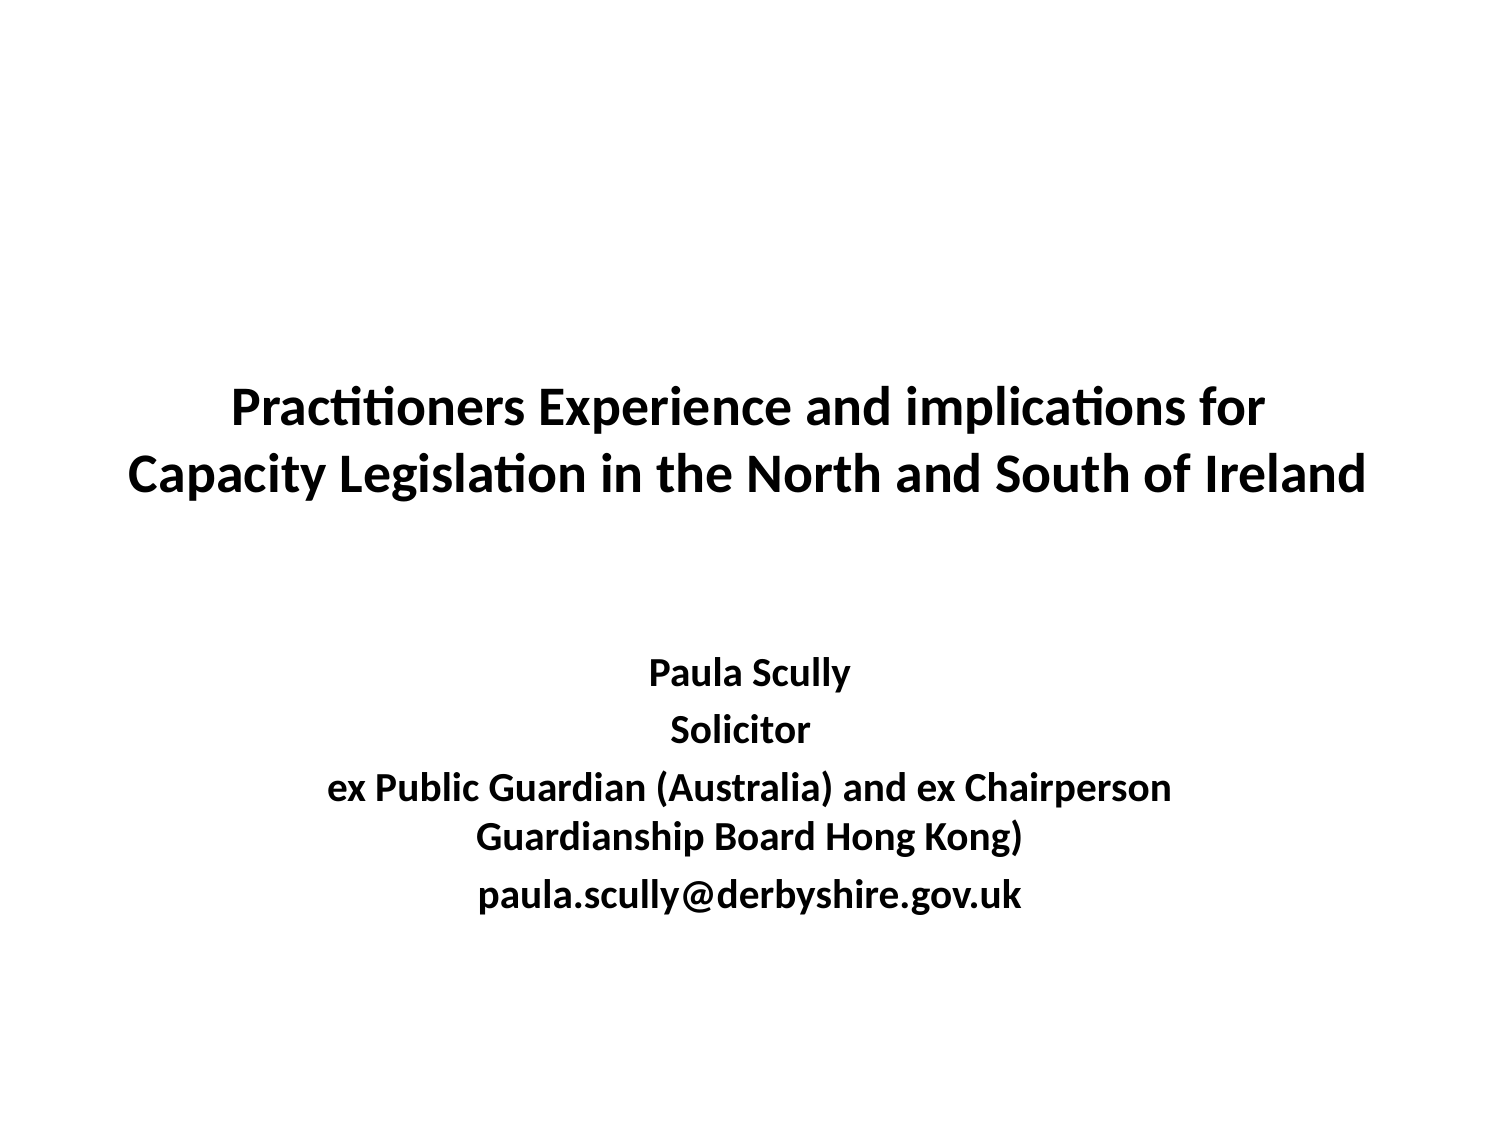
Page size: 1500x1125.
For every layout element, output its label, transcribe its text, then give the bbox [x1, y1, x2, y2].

title Practitioners Experience and implications for Capacity Legislation in the North and South of Ireland [112, 349, 1388, 591]
subtitle Paula Scully Solicitor ex Public Guardian (Australia) and ex Chairperson Guardianship Board Hong Kong) paula.scully@derbyshire.gov.uk [225, 637, 1275, 925]
